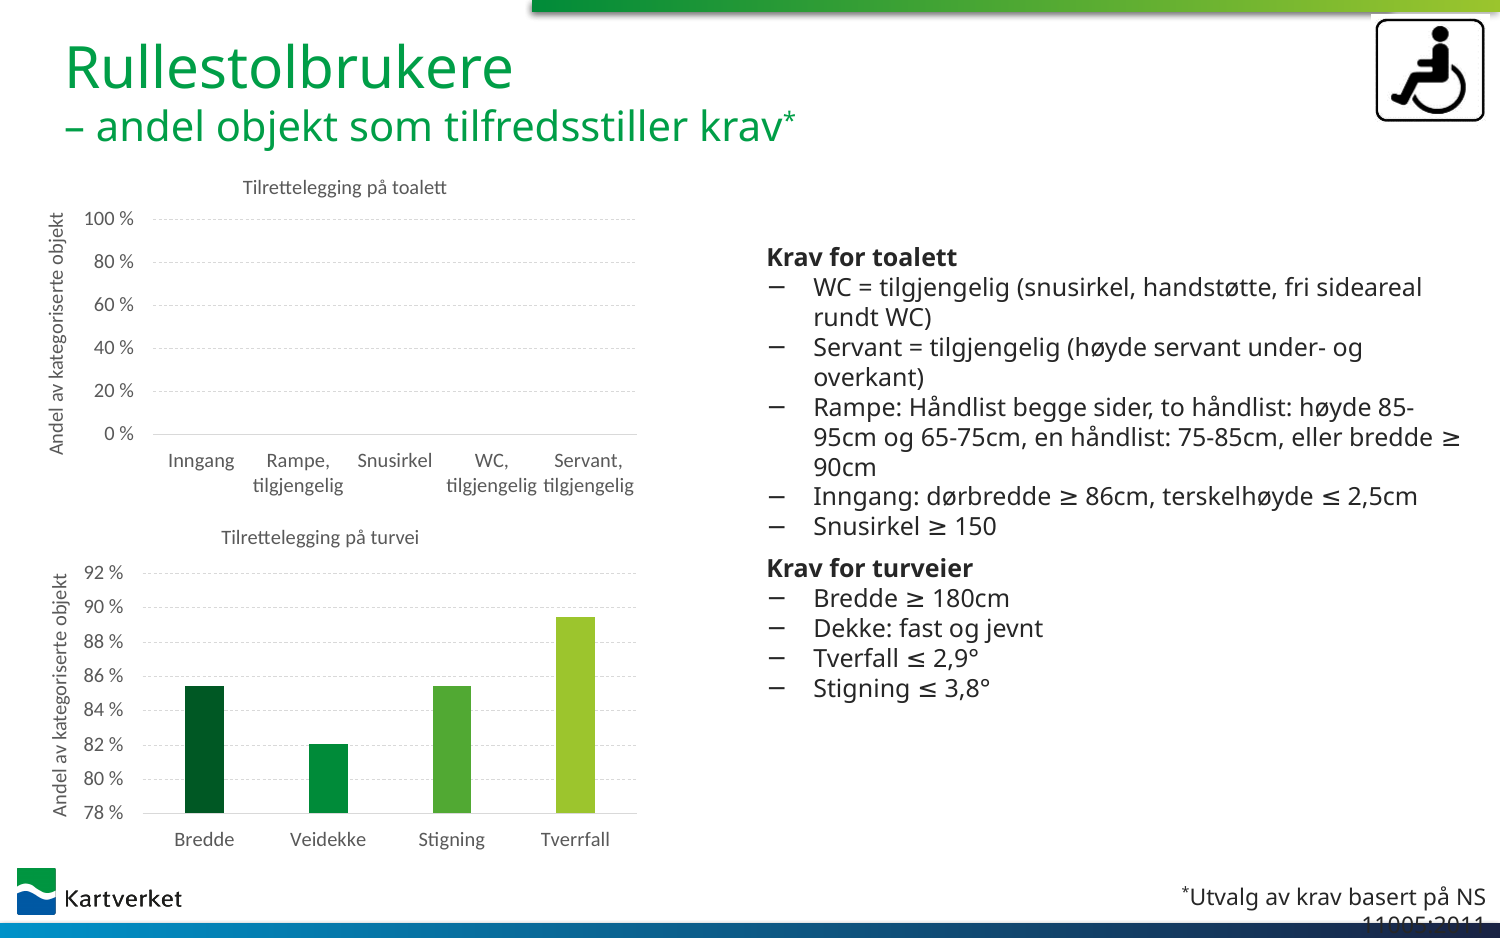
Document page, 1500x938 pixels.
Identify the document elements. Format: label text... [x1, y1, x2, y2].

text_box Krav for turveier Bredde ≥ 180cm Dekke: fast og jevnt Tverfall ≤ 2,9° Stigning ≤ 3,8° [751, 545, 1483, 710]
text_box Krav for toalett WC = tilgjengelig (snusirkel, handstøtte, fri sideareal rundt WC) Servant = tilgjengelig (høyde servant under- og overkant) Rampe: Håndlist begge sider, to håndlist: høyde 85-95cm og 65-75cm, en håndlist: 75-85cm, eller bredde ≥ 90cm Inngang: dørbredde ≥ 86cm, terskelhøyde ≤ 2,5cm Snusirkel ≥ 150 [751, 234, 1483, 545]
picture [1371, 13, 1491, 127]
picture [41, 520, 650, 859]
picture [41, 166, 650, 505]
text_box Rullestolbrukere – andel objekt som tilfredsstiller krav* [49, 14, 1431, 158]
text_box *Utvalg av krav basert på NS 11005:2011 [1068, 873, 1500, 938]
